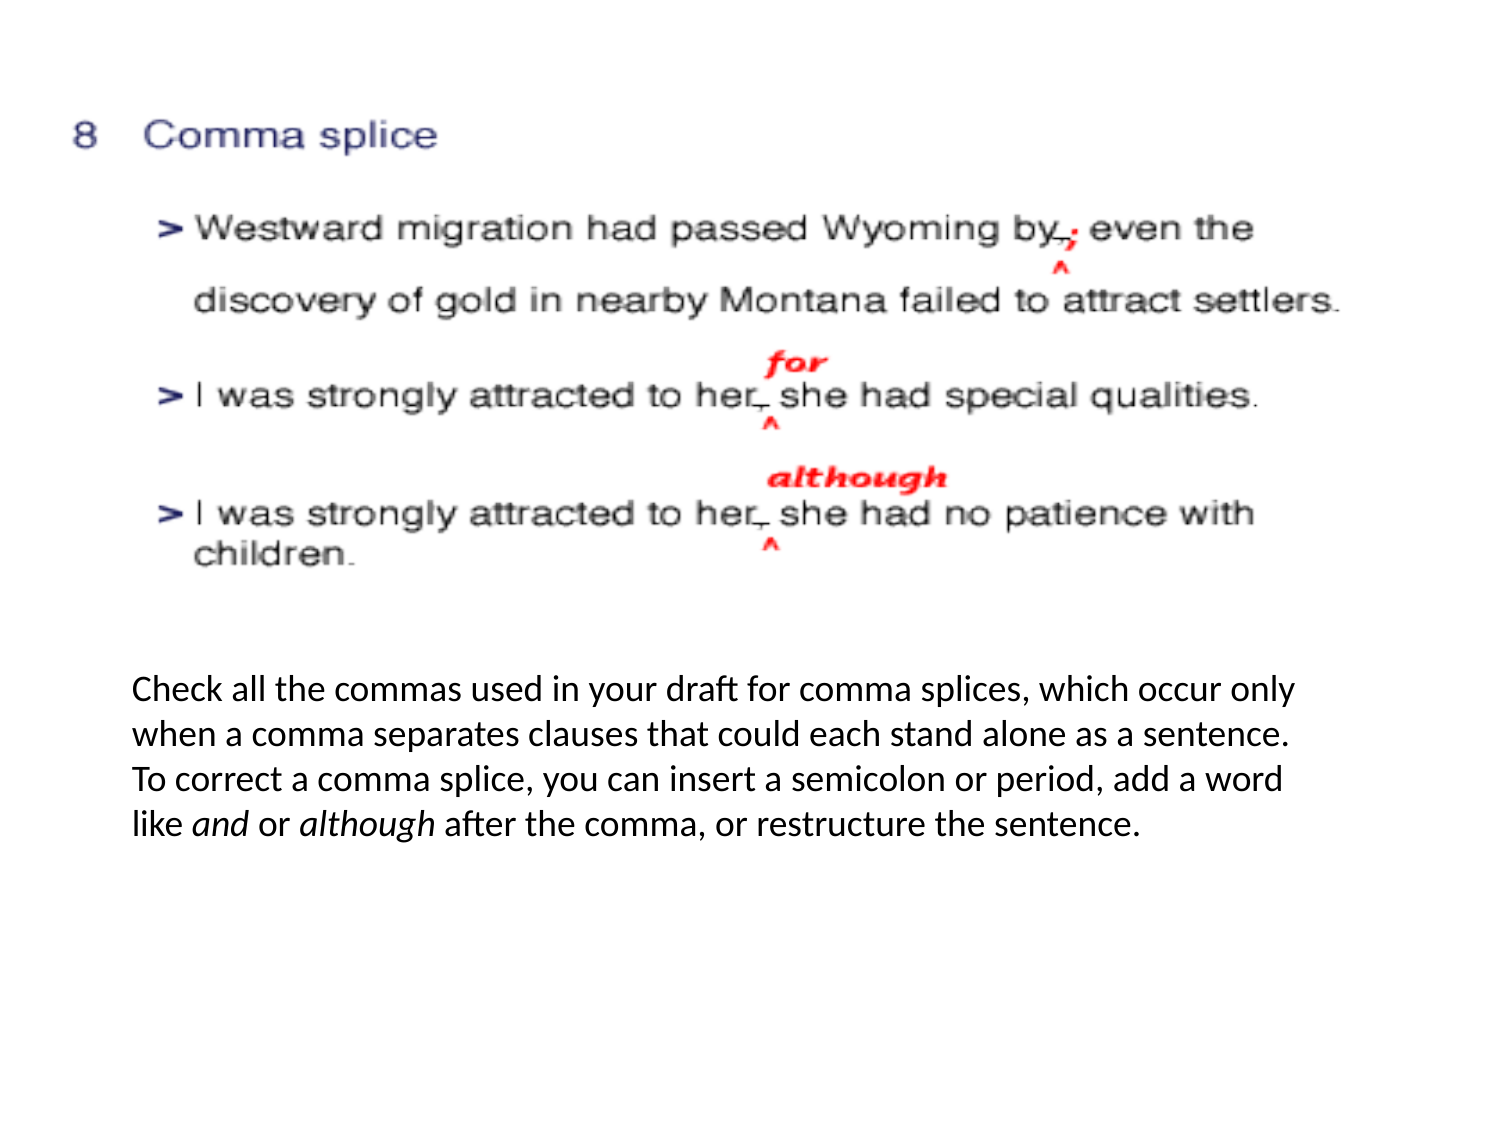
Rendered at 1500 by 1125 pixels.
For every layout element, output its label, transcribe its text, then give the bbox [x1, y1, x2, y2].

text_box Check all the commas used in your draft for comma splices, which occur only when a comma separates clauses that could each stand alone as a sentence. To correct a comma splice, you can insert a semicolon or period, add a word like and or although after the comma, or restructure the sentence. [117, 656, 1325, 896]
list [70, 116, 1348, 575]
